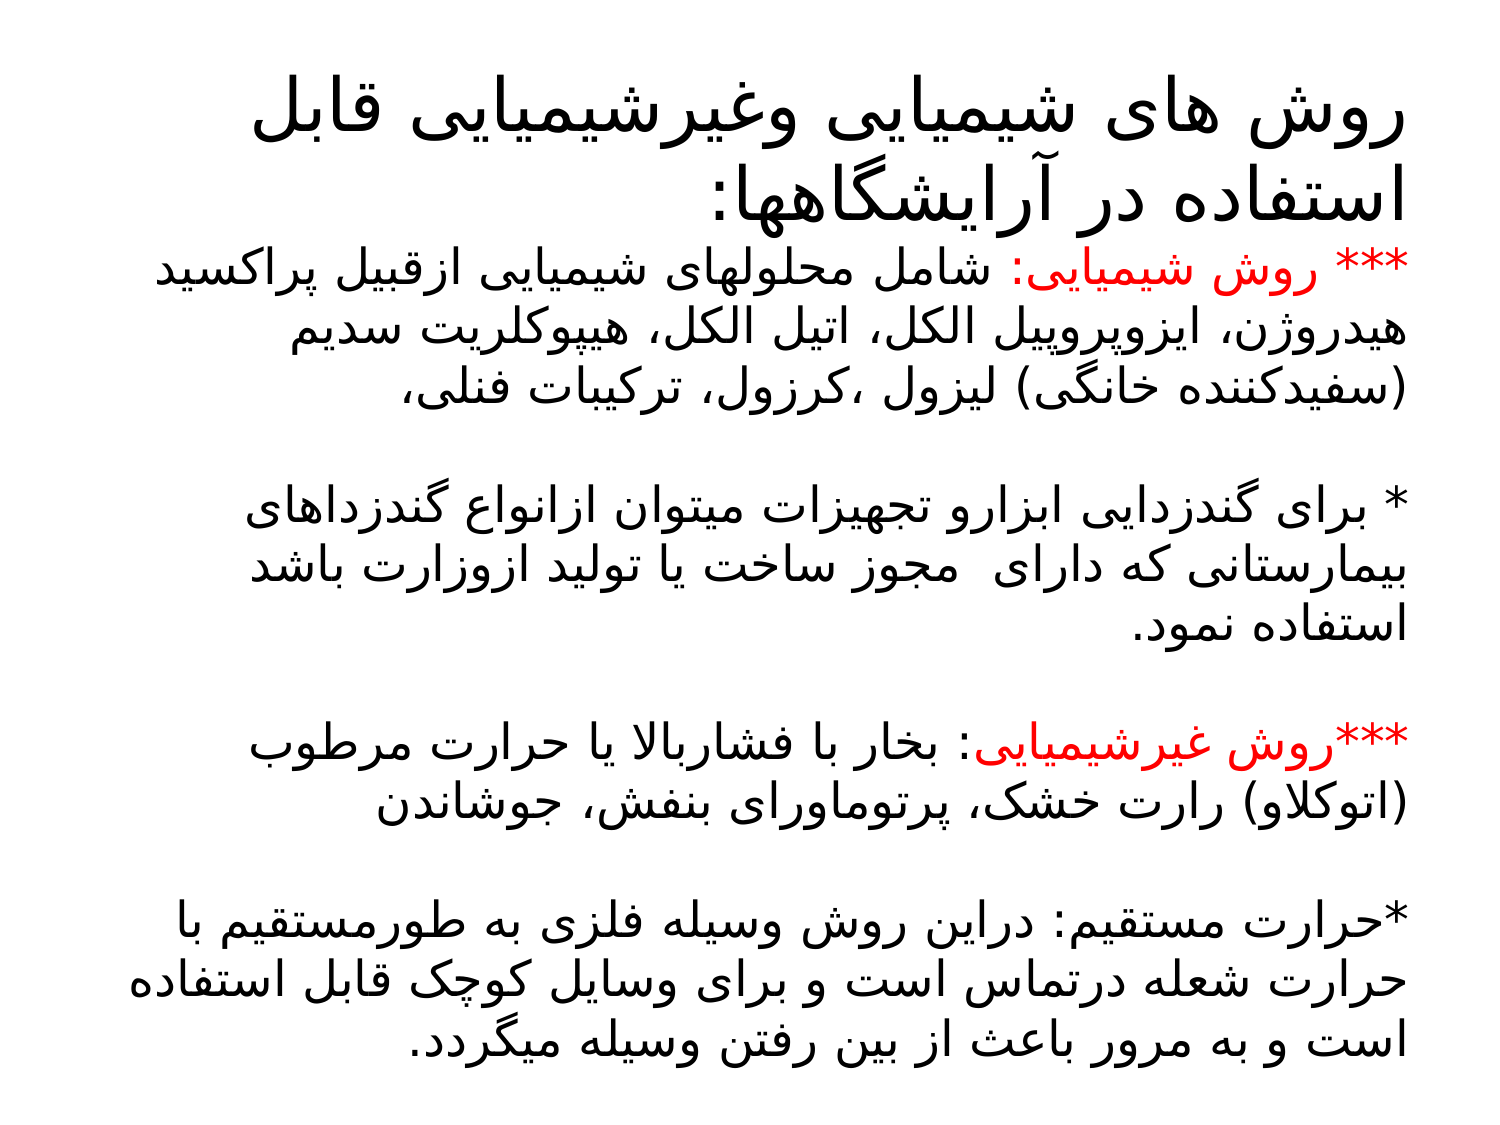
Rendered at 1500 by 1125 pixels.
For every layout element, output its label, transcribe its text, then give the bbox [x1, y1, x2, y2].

title روش های شیمیایی وغیرشیمیایی قابل استفاده در آرایشگاهها: *** روش شیمیایی: شامل محلولهای شیمیایی ازقبیل پراکسید هیدروژن، ایزوپروپیل الکل، اتیل الکل، هیپوکلریت سدیم (سفیدکننده خانگی) لیزول ،کرزول، ترکیبات فنلی، * برای گندزدایی ابزارو تجهیزات میتوان ازانواع گندزداهای بیمارستانی که دارای مجوز ساخت یا تولید ازوزارت باشد استفاده نمود. ***روش غیرشیمیایی: بخار با فشاربالا یا حرارت مرطوب (اتوکلاو) رارت خشک، پرتوماورای بنفش، جوشاندن *حرارت مستقیم: دراین روش وسیله فلزی به طورمستقیم با حرارت شعله درتماس است و برای وسایل کوچک قابل استفاده است و به مرور باعث از بین رفتن وسیله میگردد. [75, 45, 1425, 1079]
